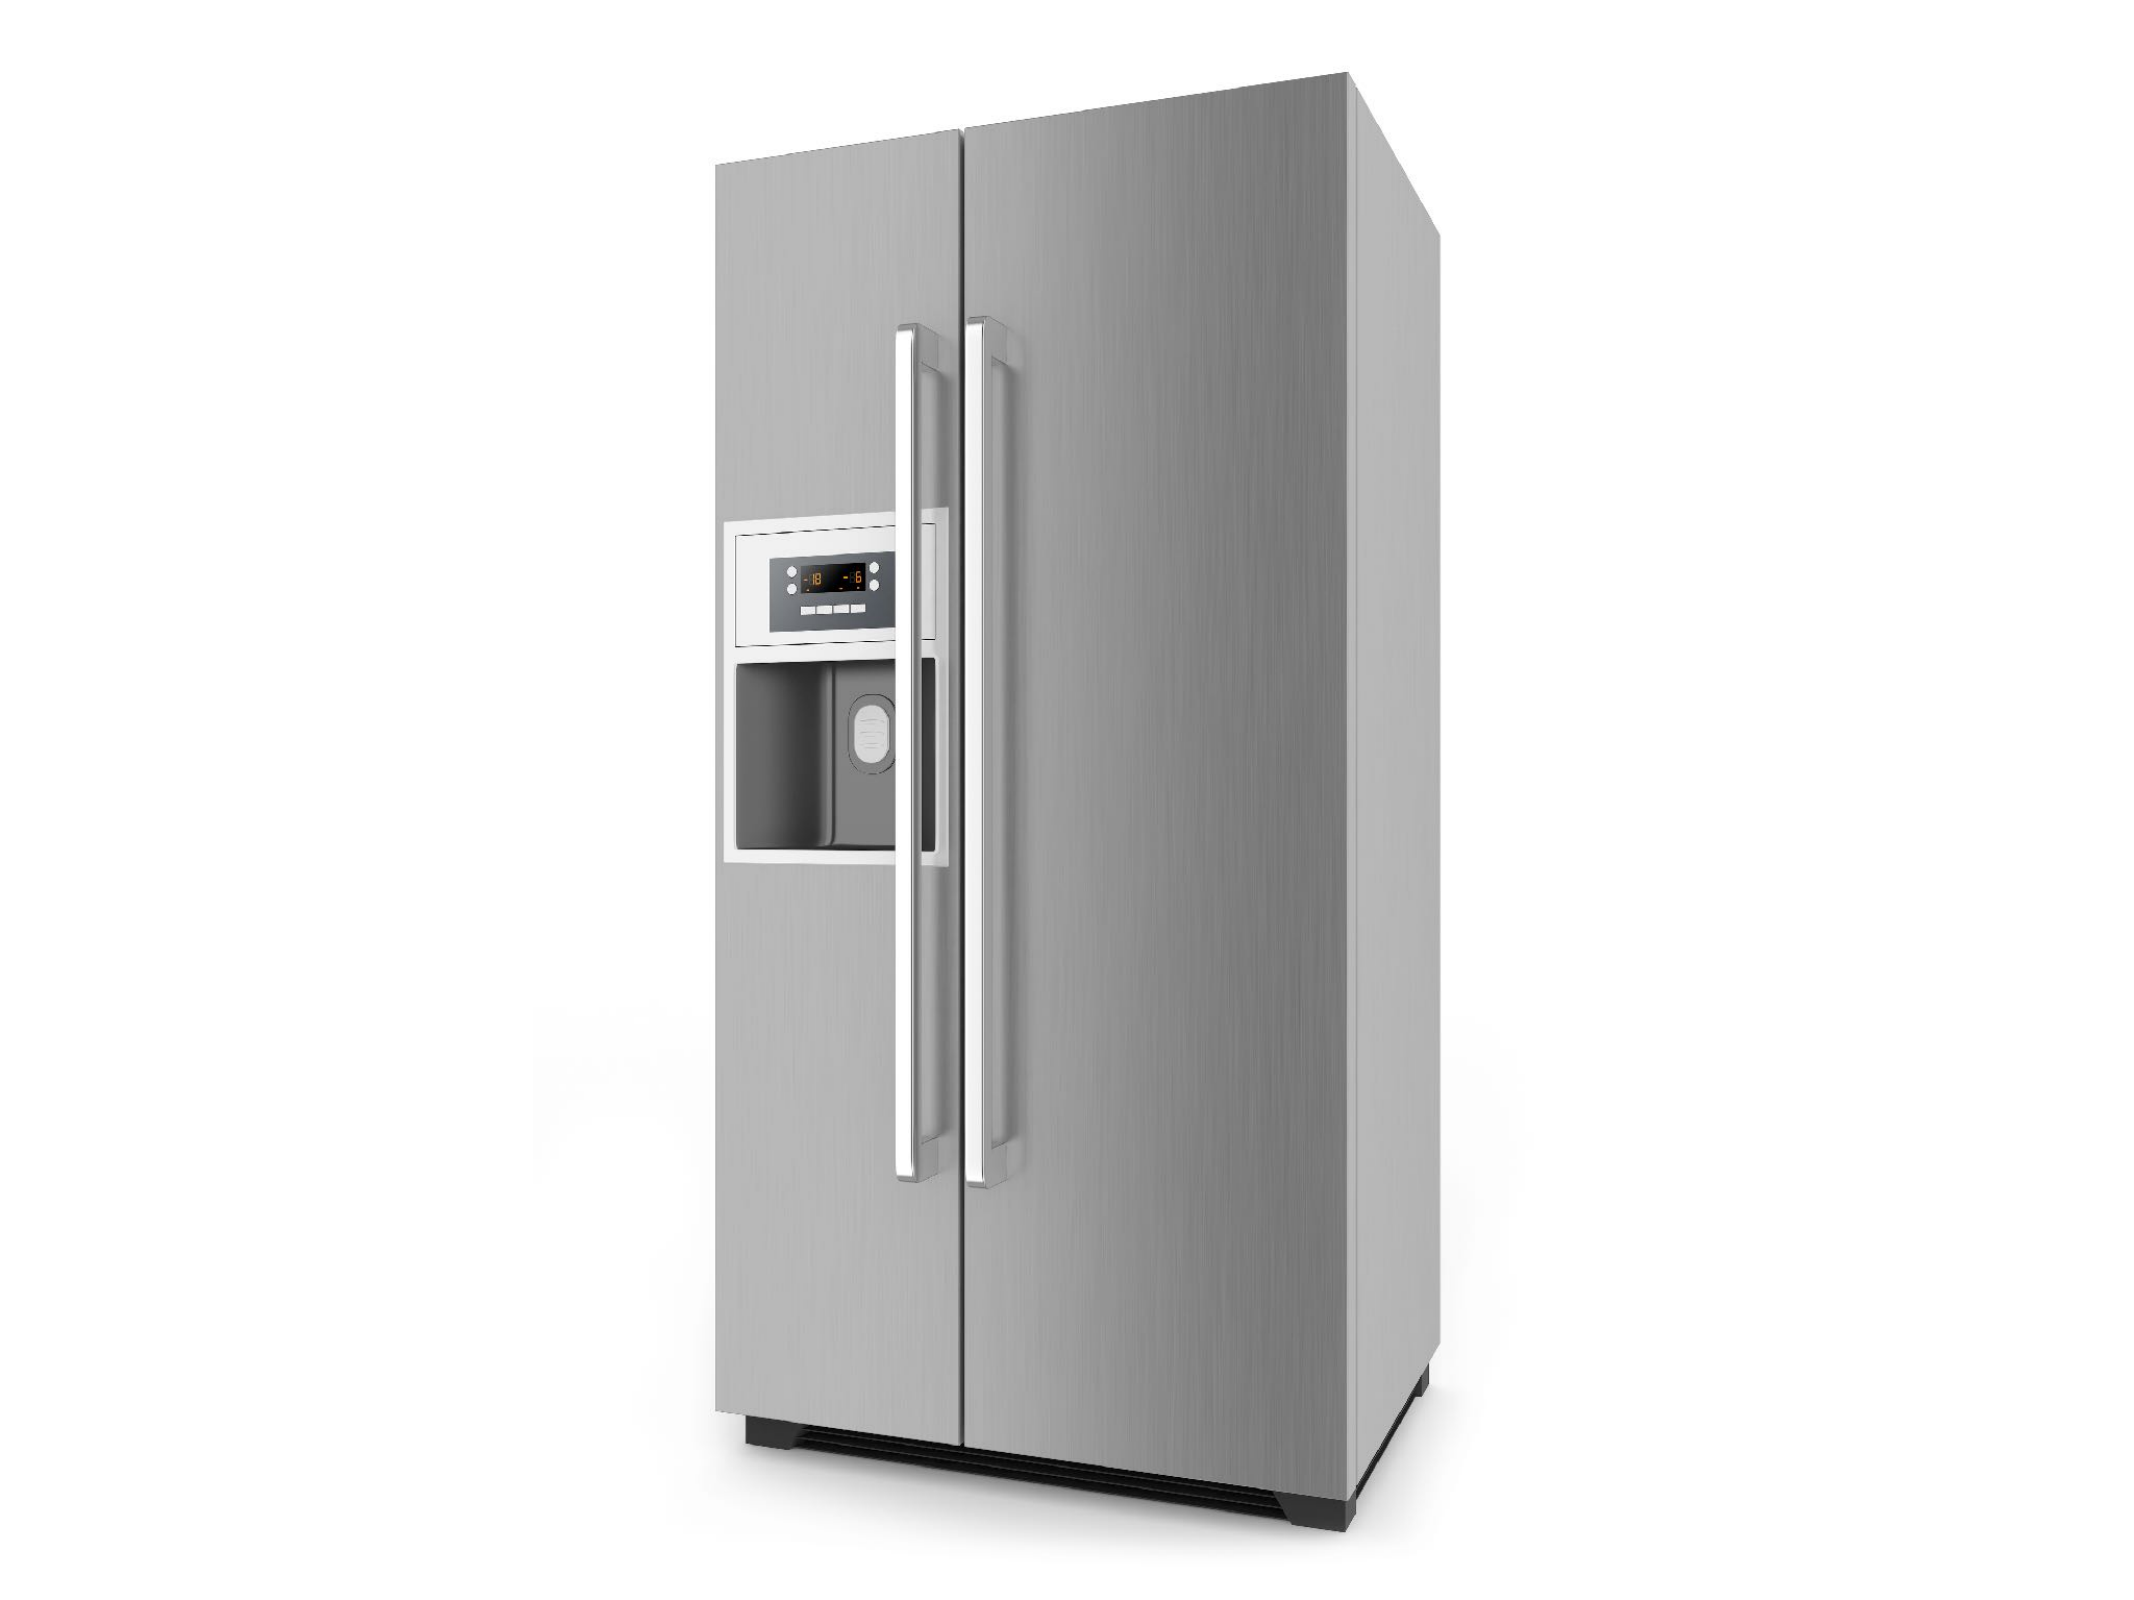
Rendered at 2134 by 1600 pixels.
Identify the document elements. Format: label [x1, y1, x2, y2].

picture [533, 0, 1601, 1600]
